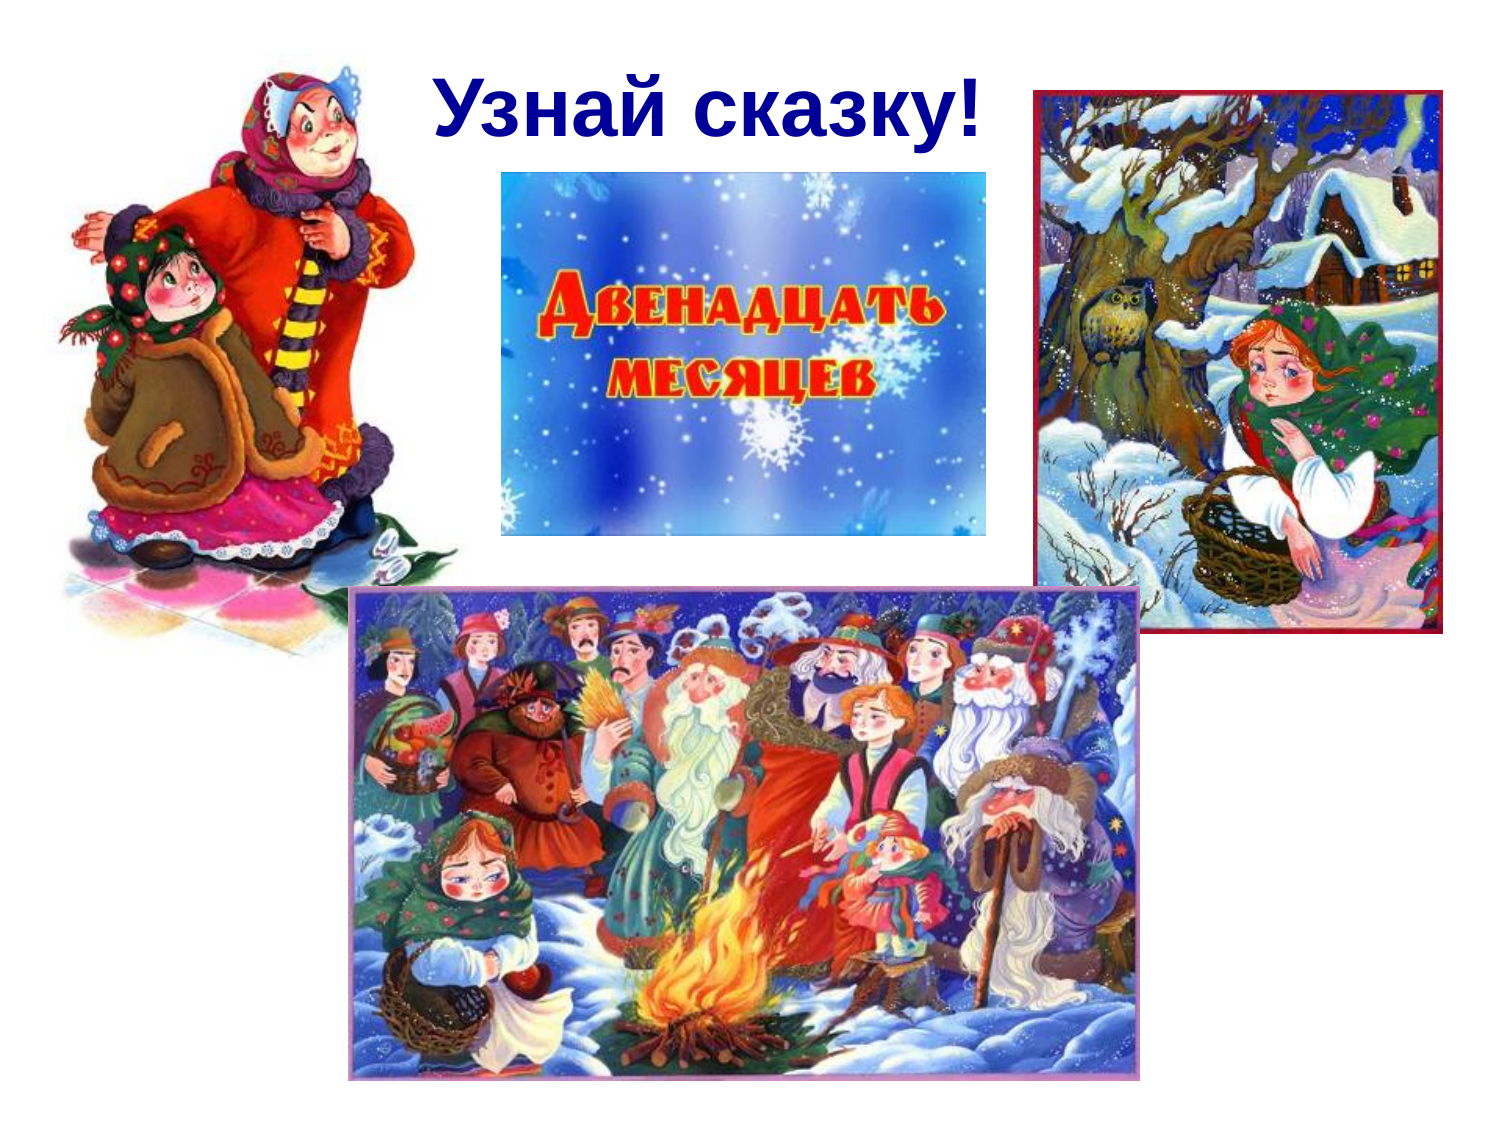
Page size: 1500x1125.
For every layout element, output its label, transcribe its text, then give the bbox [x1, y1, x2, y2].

title Узнай сказку! [147, 44, 1270, 162]
picture [40, 54, 1444, 1082]
picture [501, 172, 987, 536]
